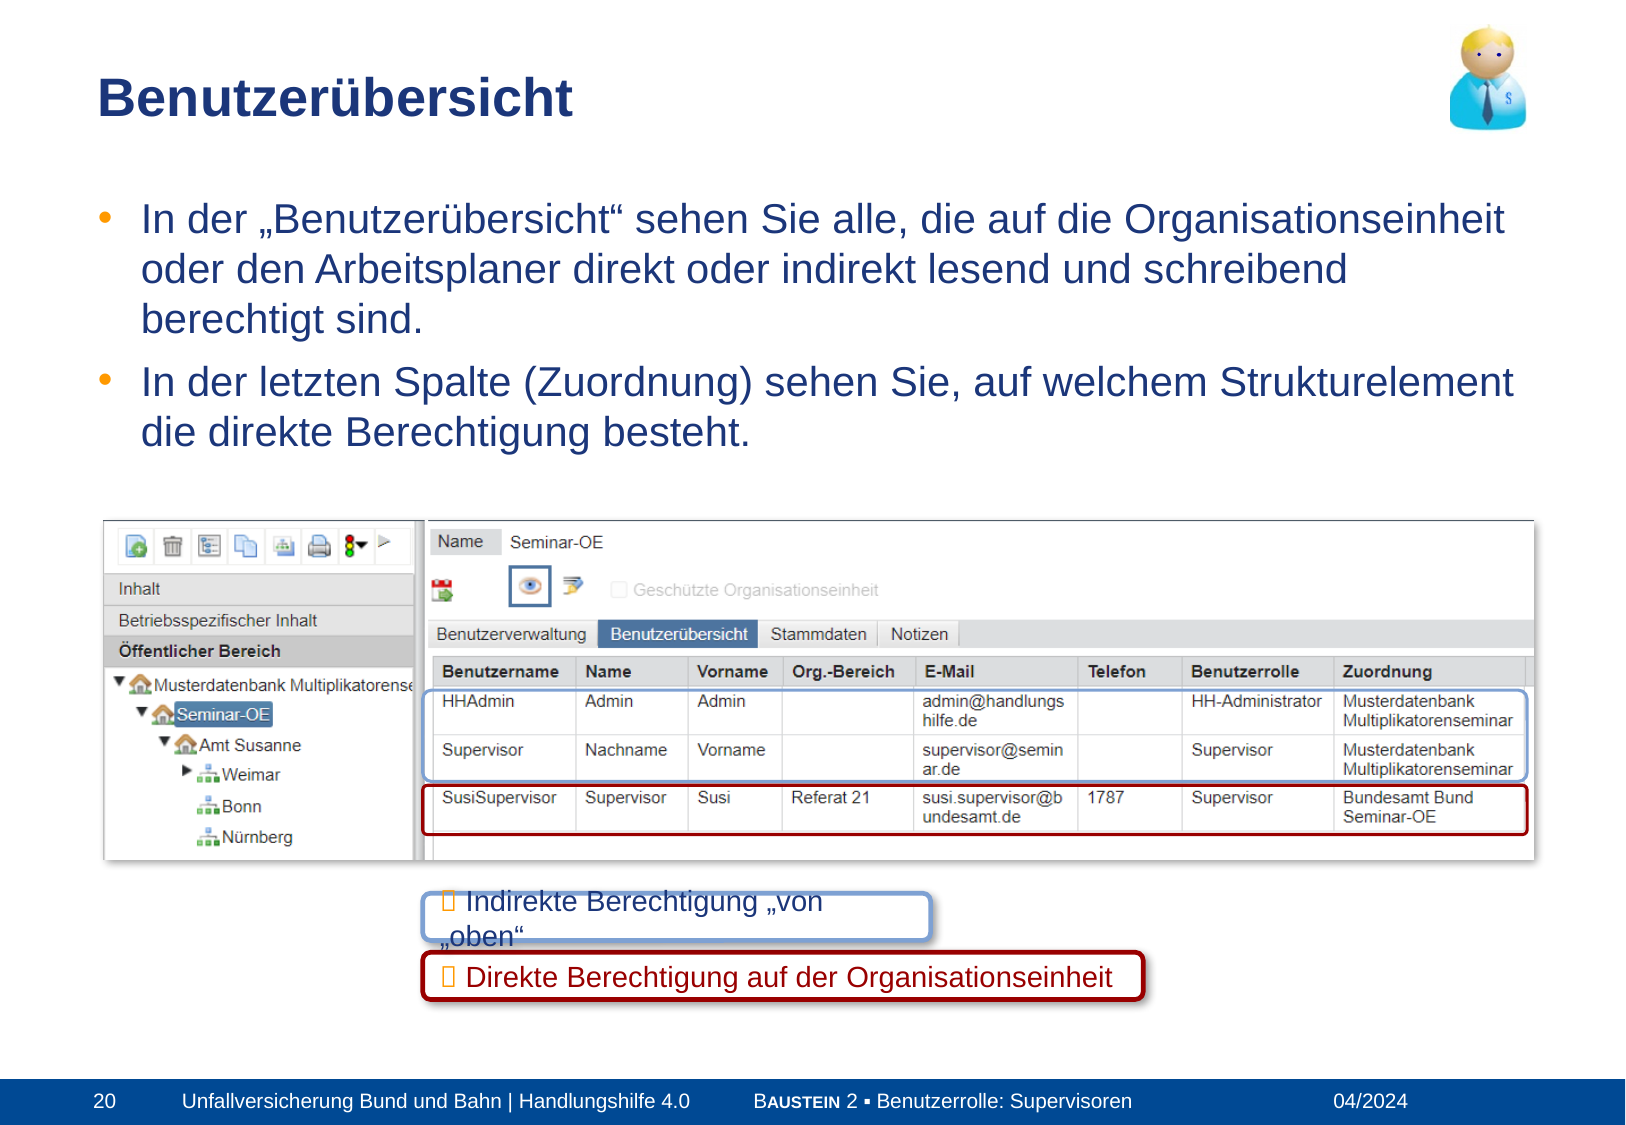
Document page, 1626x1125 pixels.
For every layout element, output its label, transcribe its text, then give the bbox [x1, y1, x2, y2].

picture [0, 1079, 1626, 1125]
picture [103, 520, 1534, 860]
picture [1446, 24, 1527, 134]
text_box  Direkte Berechtigung auf der Organisationseinheit [422, 952, 1144, 1000]
text_box In der „Benutzerübersicht“ sehen Sie alle, die auf die Organisationseinheit oder den Arbeitsplaner direkt oder indirekt lesend und schreibend berechtigt sind. In der letzten Spalte (Zuordnung) sehen Sie, auf welchem Strukturelement die direkte Berechtigung besteht. [83, 184, 1548, 409]
text_box  Indirekte Berechtigung „von „oben“ [422, 893, 931, 941]
title Benutzerübersicht [82, 54, 1313, 138]
